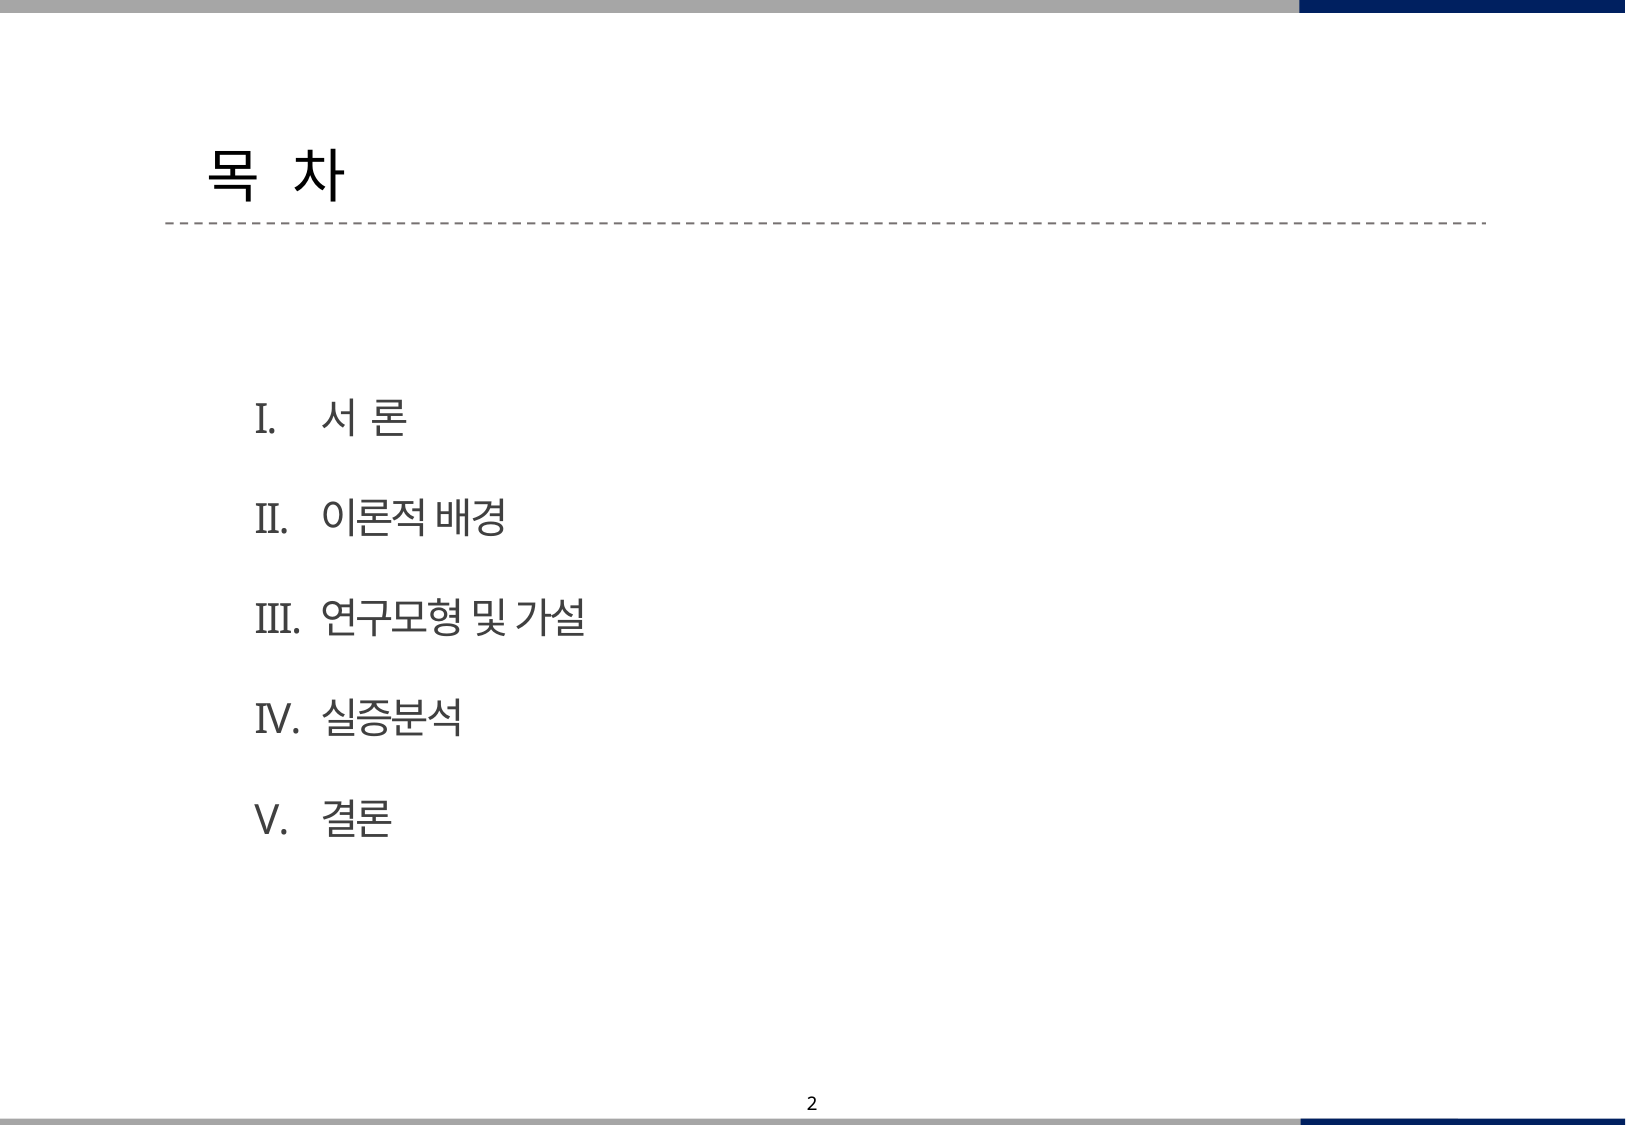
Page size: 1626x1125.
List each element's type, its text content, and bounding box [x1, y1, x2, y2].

text_box 목 차 [191, 132, 508, 217]
text_box 서 론 이론적 배경 연구모형 및 가설 실증분석 결론 [162, 334, 1486, 930]
